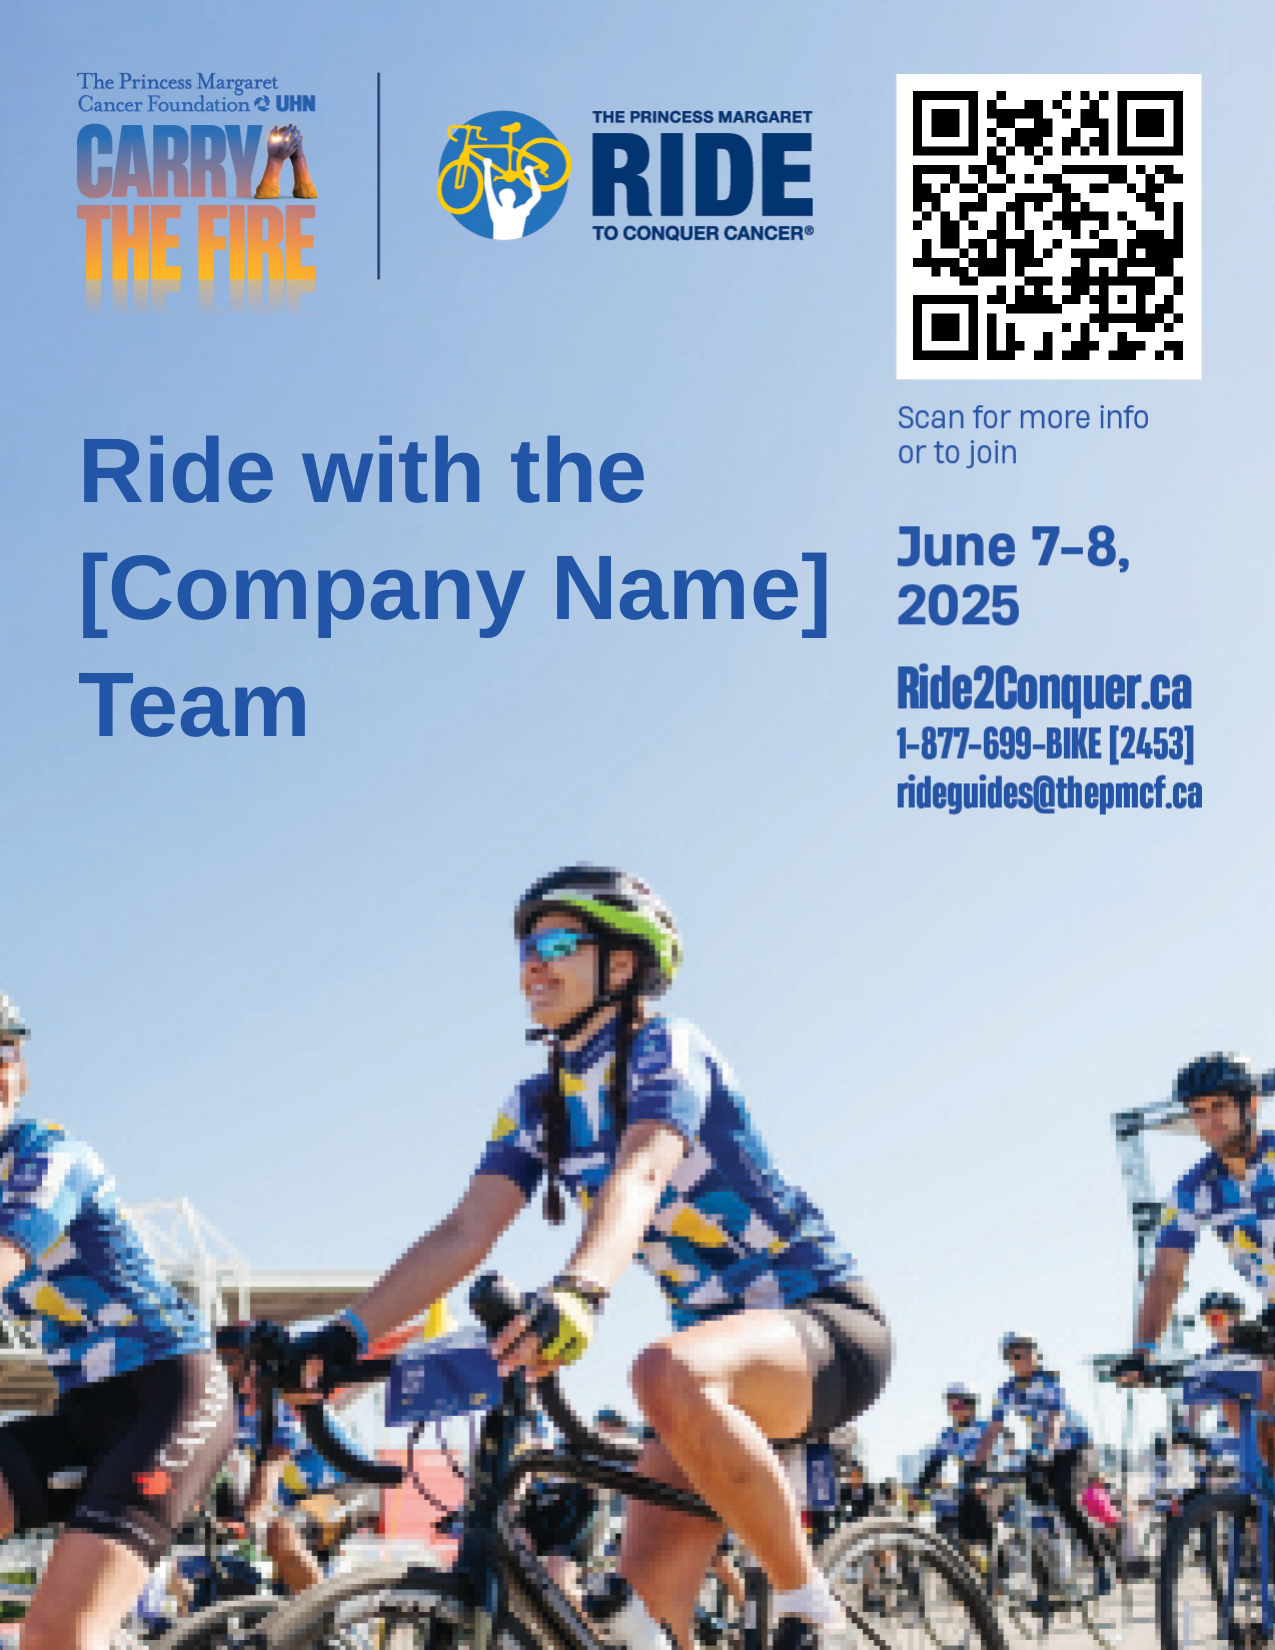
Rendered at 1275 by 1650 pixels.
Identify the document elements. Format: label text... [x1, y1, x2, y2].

picture [0, 0, 1275, 1650]
text_box Ride with the [Company Name] Team [63, 397, 1097, 759]
